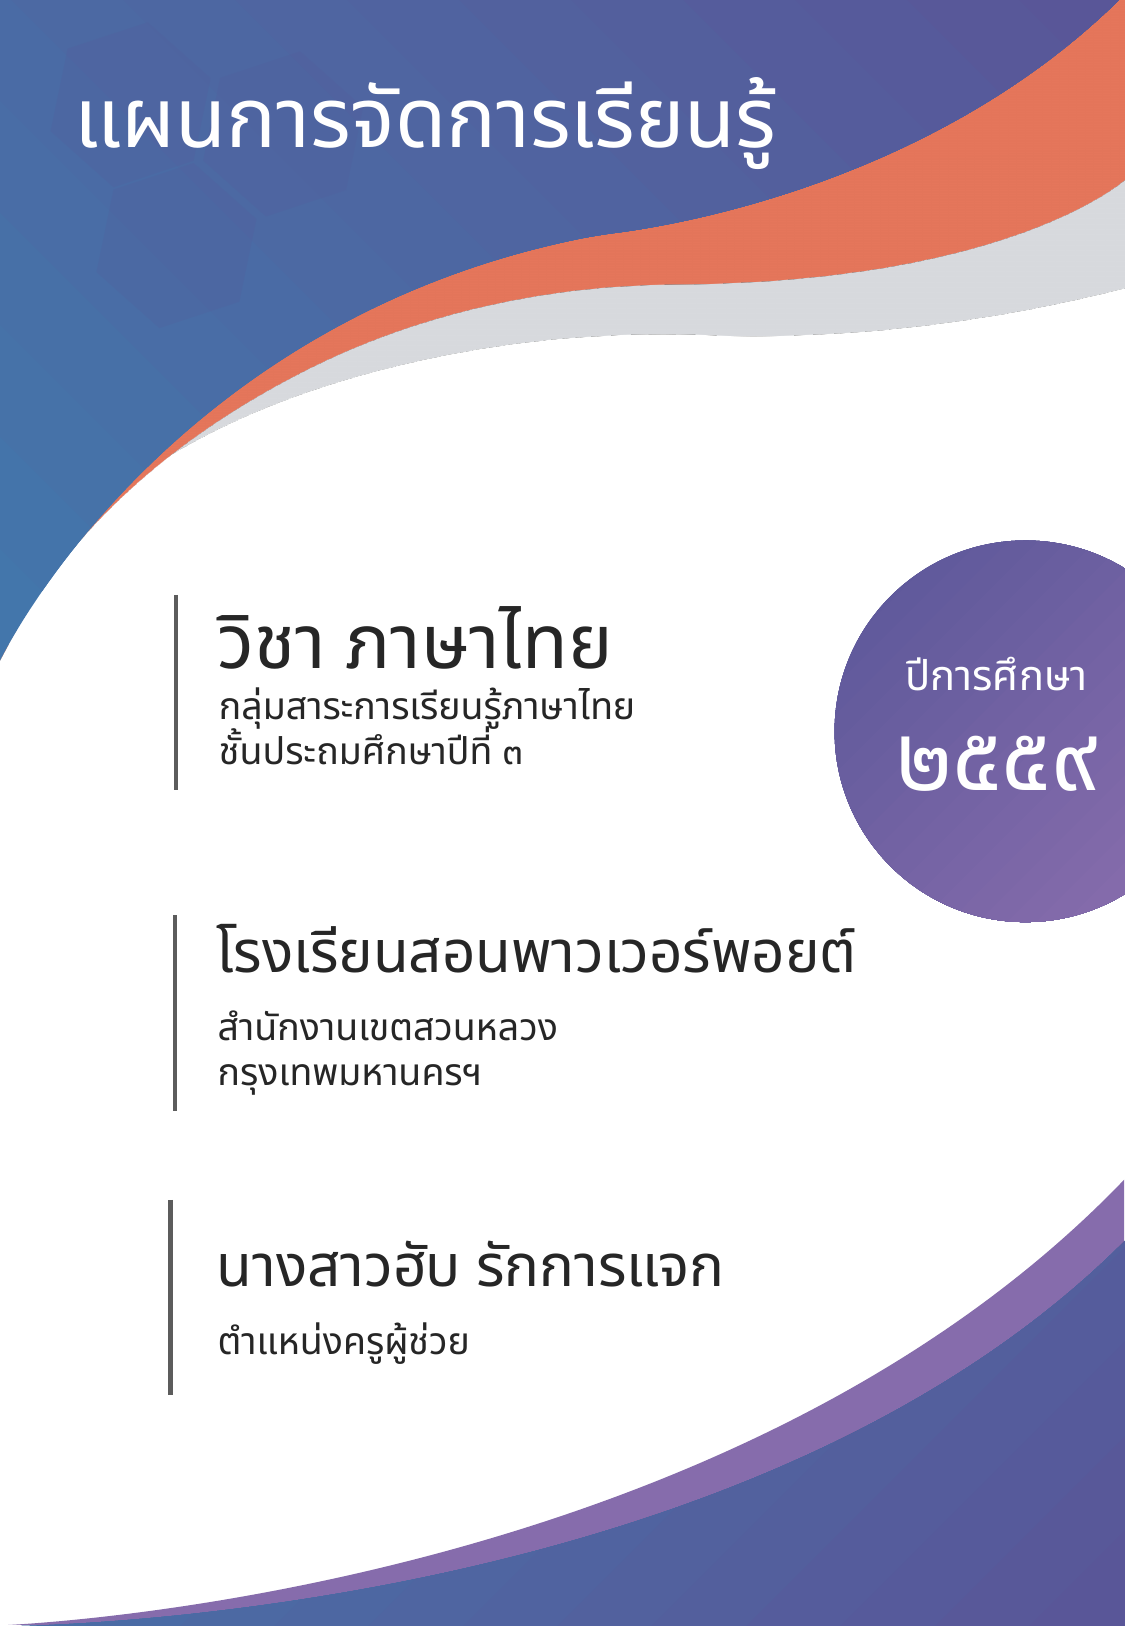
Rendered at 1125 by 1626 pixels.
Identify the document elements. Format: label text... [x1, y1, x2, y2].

text_box [8, 1179, 1125, 1625]
text_box ตำแหน่งครูผู้ช่วย [203, 1309, 787, 1369]
text_box โรงเรียนสอนพาวเวอร์พอยต์ [201, 906, 1125, 992]
text_box [49, 1240, 1125, 1625]
text_box วิชา ภาษาไทย [203, 661, 787, 692]
text_box กลุ่มสาระการเรียนรู้ภาษาไทย ชั้นประถมศึกษาปีที่ ๓ [204, 674, 788, 780]
text_box นางสาวฮับ รักการแจก [201, 1221, 817, 1306]
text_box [50, 22, 363, 328]
picture [0, 0, 1125, 661]
text_box สำนักงานเขตสวนหลวง กรุงเทพมหานครฯ [203, 995, 787, 1100]
text_box ปีการศึกษา ๒๕๕๙ [813, 661, 1125, 817]
text_box [854, 817, 1125, 906]
